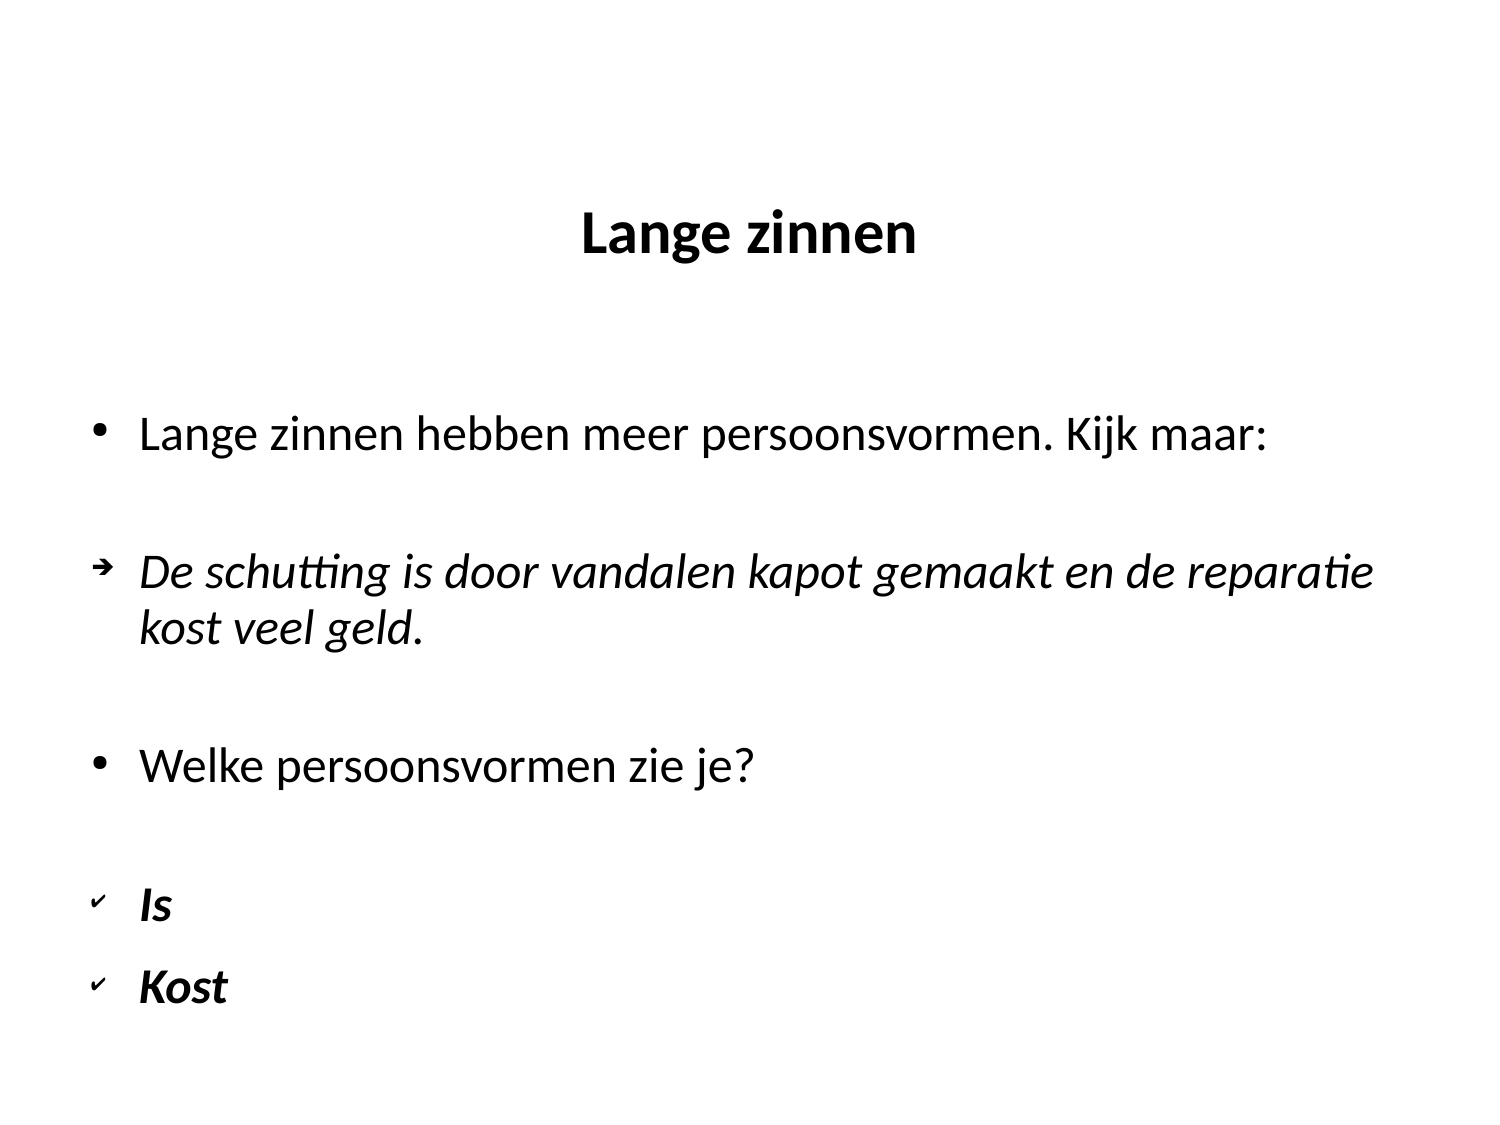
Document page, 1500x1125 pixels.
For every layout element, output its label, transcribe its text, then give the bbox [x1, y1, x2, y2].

list Lange zinnen hebben meer persoonsvormen. Kijk maar: De schutting is door vandalen kapot gemaakt en de reparatie kost veel geld. Welke persoonsvormen zie je? Is Kost [74, 314, 1395, 967]
title Lange zinnen [74, 173, 1425, 362]
